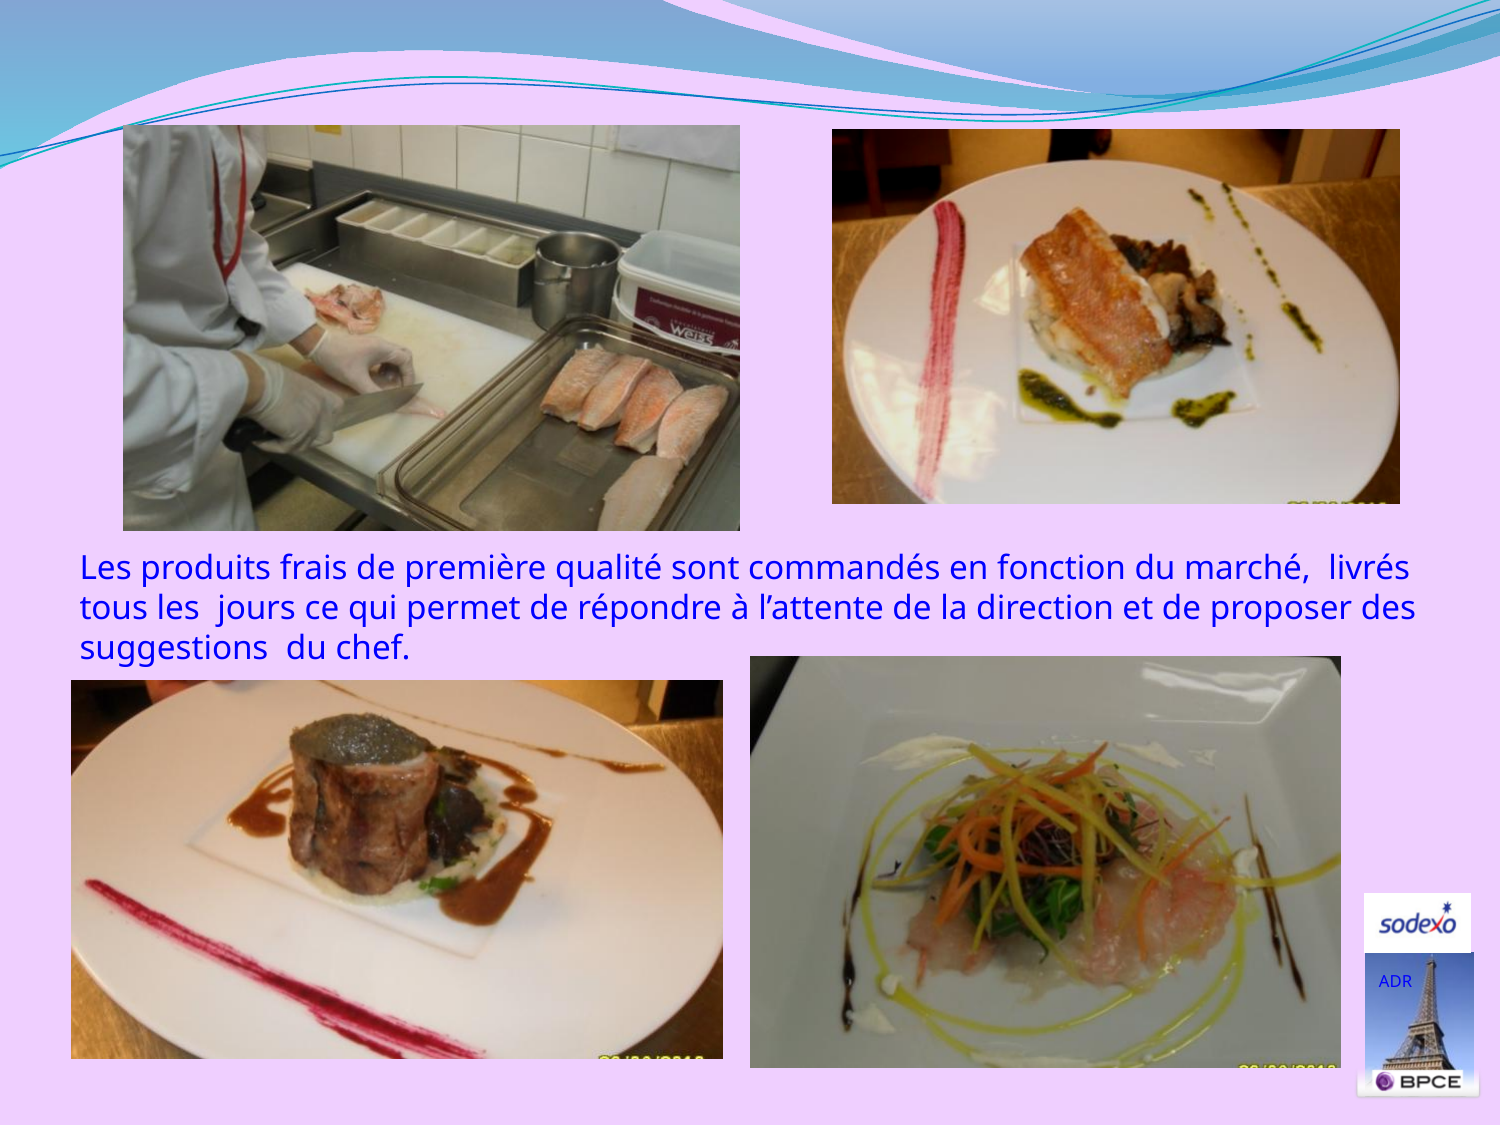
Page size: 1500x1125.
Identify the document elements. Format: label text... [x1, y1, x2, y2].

text_box Les produits frais de première qualité sont commandés en fonction du marché, livrés tous les jours ce qui permet de répondre à l’attente de la direction et de proposer des suggestions du chef. [64, 538, 1471, 674]
picture [123, 125, 740, 532]
picture [71, 680, 723, 1059]
picture [749, 656, 1341, 1068]
picture [832, 129, 1400, 504]
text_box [1354, 892, 1483, 1102]
